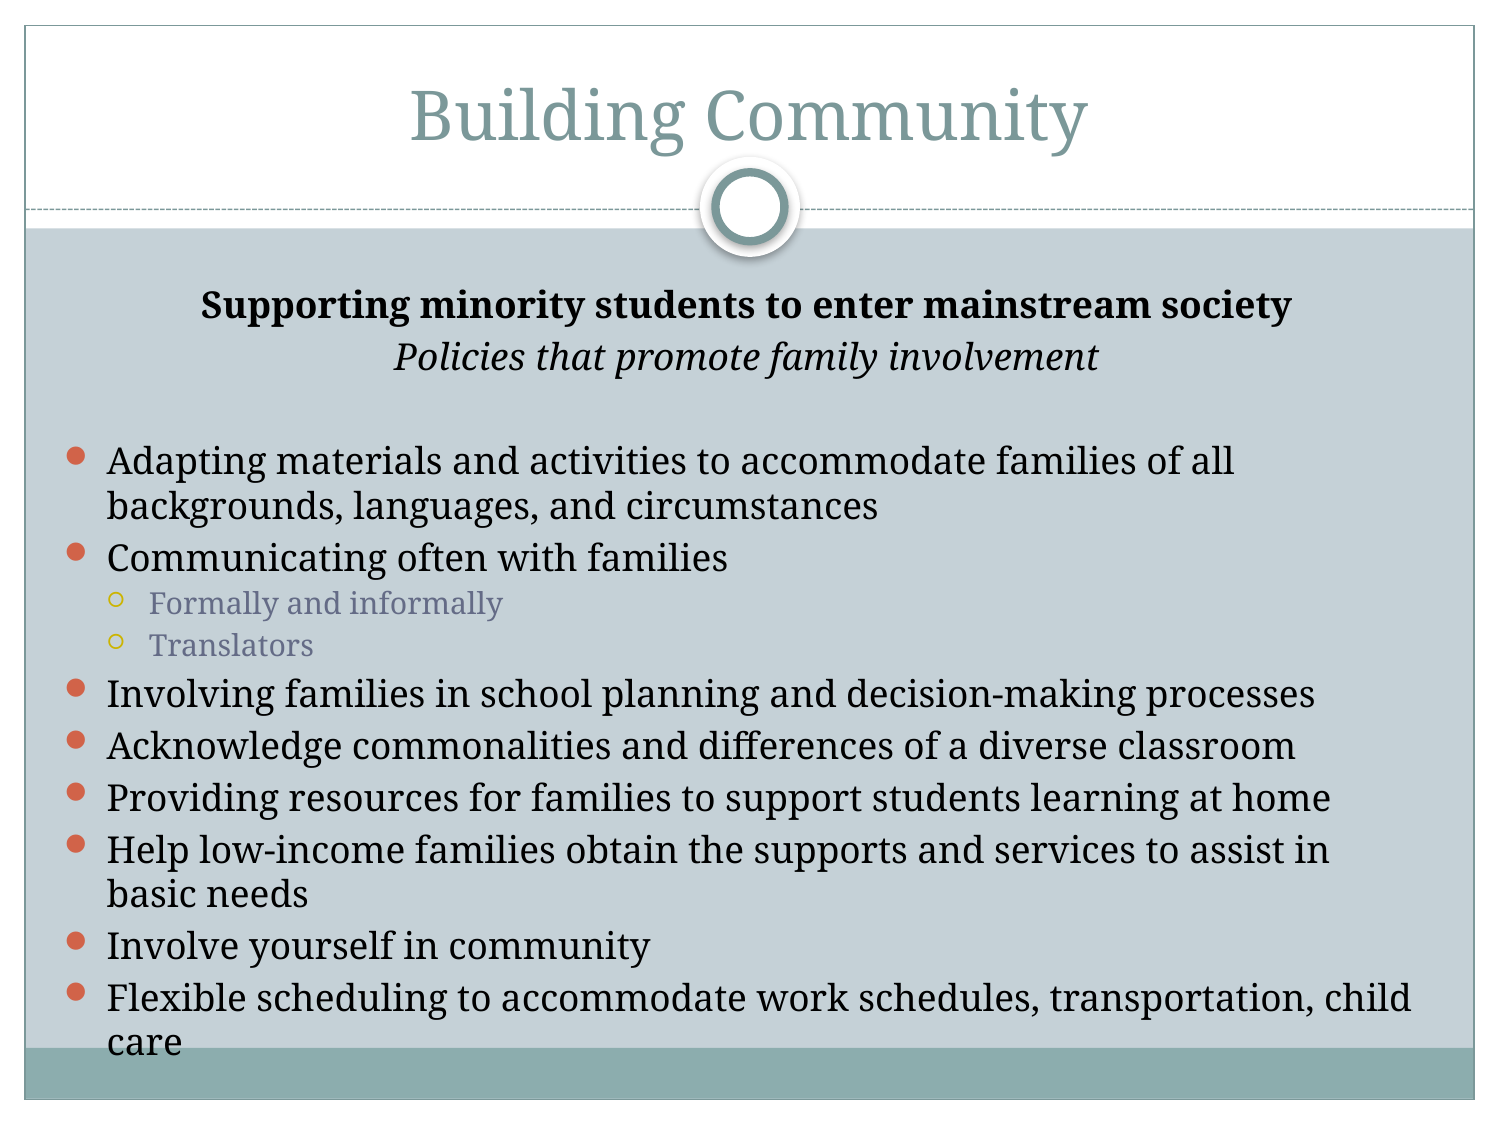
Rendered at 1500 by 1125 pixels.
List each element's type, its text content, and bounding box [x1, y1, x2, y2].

list Supporting minority students to enter mainstream society Policies that promote family involvement Adapting materials and activities to accommodate families of all backgrounds, languages, and circumstances Communicating often with families Formally and informally Translators Involving families in school planning and decision-making processes Acknowledge commonalities and differences of a diverse classroom Providing resources for families to support students learning at home Help low-income families obtain the supports and services to assist in basic needs Involve yourself in community Flexible scheduling to accommodate work schedules, transportation, child care [49, 274, 1445, 1088]
title Building Community [49, 37, 1450, 162]
